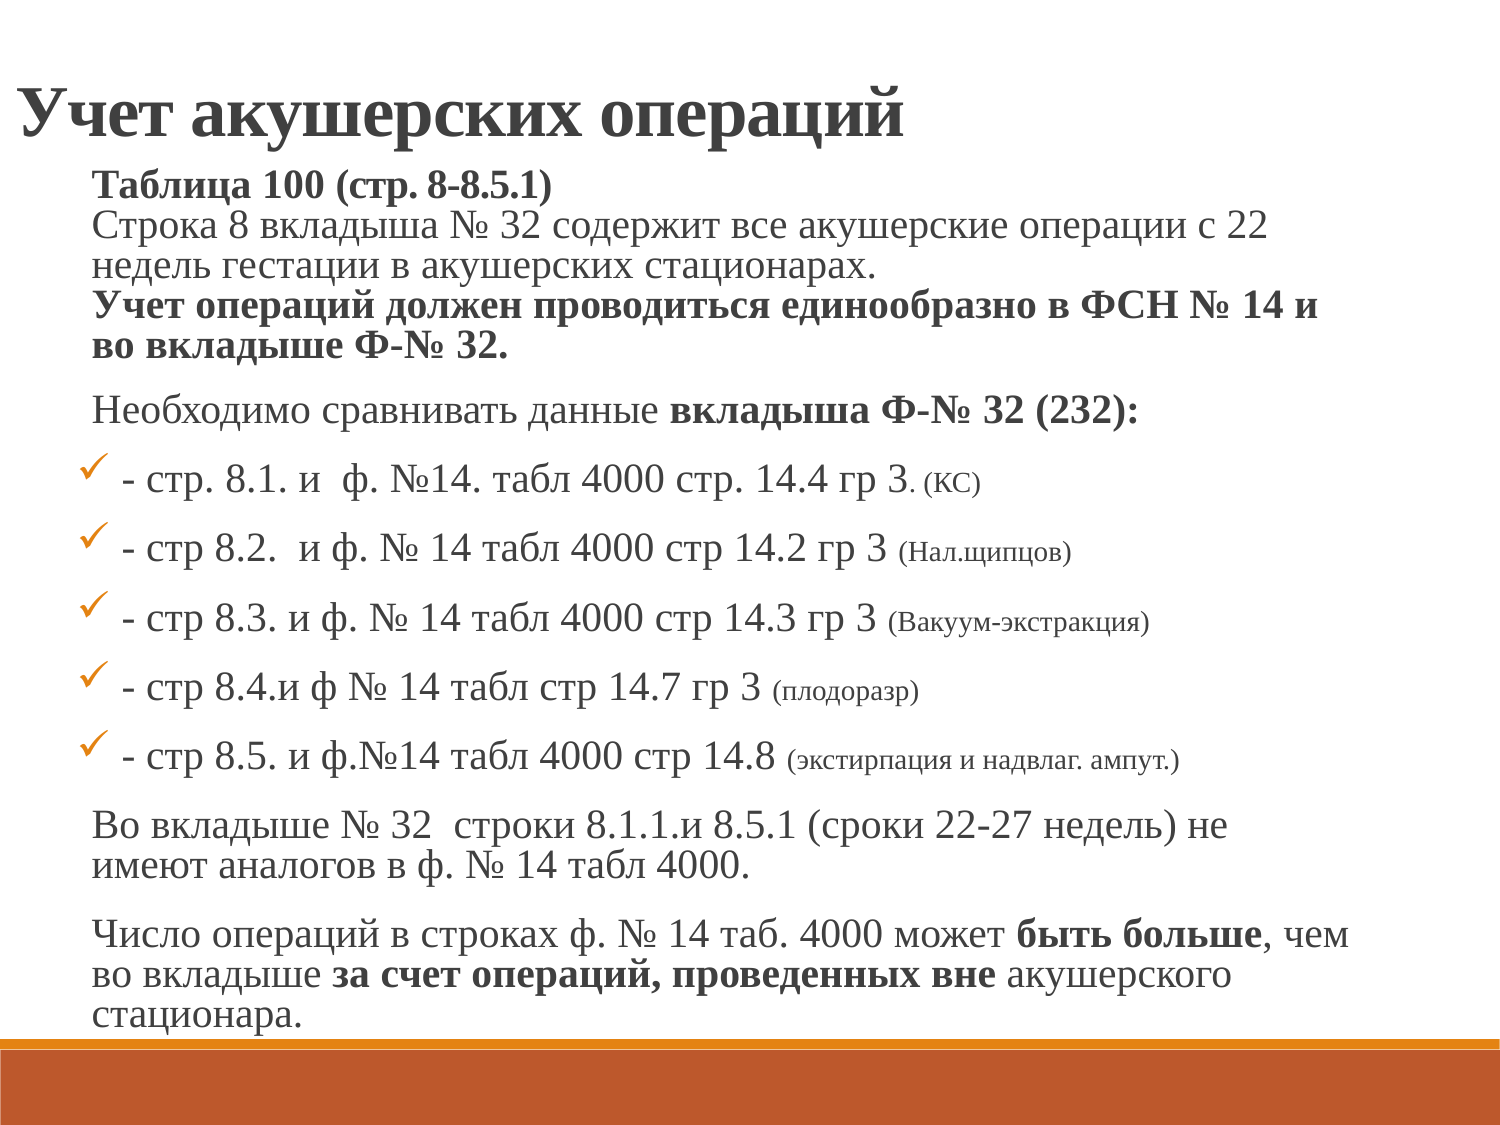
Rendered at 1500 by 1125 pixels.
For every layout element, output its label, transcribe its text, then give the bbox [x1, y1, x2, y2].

title Учет акушерских операций [0, 31, 1500, 159]
list Таблица 100 (стр. 8-8.5.1) Строка 8 вкладыша № 32 содержит все акушерские операции с 22 недель гестации в акушерских стационарах. Учет операций должен проводиться единообразно в ФСН № 14 и во вкладыше Ф-№ 32. Необходимо сравнивать данные вкладыша Ф-№ 32 (232): - стр. 8.1. и ф. №14. табл 4000 стр. 14.4 гр 3. (КС) - стр 8.2. и ф. № 14 табл 4000 стр 14.2 гр 3 (Нал.щипцов) - стр 8.3. и ф. № 14 табл 4000 стр 14.3 гр 3 (Вакуум-экстракция) - стр 8.4.и ф № 14 табл стр 14.7 гр 3 (плодоразр) - стр 8.5. и ф.№14 табл 4000 стр 14.8 (экстирпация и надвлаг. ампут.) Во вкладыше № 32 строки 8.1.1.и 8.5.1 (сроки 22-27 недель) не имеют аналогов в ф. № 14 табл 4000. Число операций в строках ф. № 14 таб. 4000 может быть больше, чем во вкладыше за счет операций, проведенных вне акушерского стационара. [76, 158, 1350, 1094]
